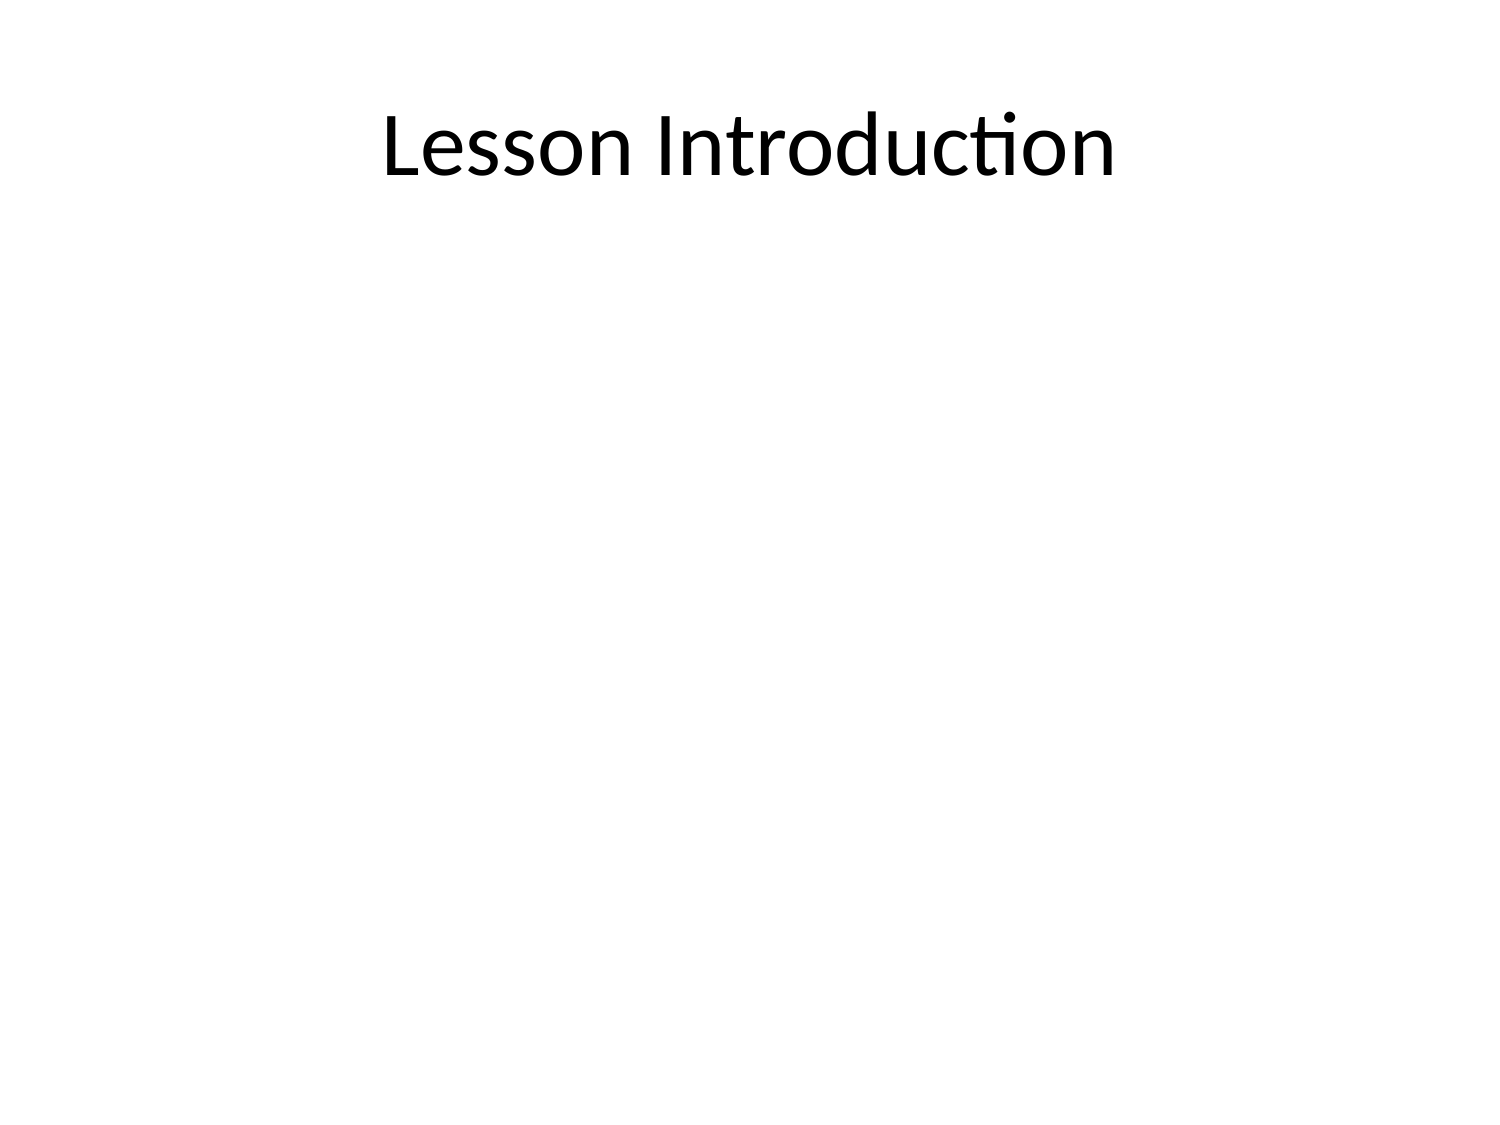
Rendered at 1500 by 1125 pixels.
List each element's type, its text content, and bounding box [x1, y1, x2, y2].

title Lesson Introduction [75, 45, 1425, 233]
